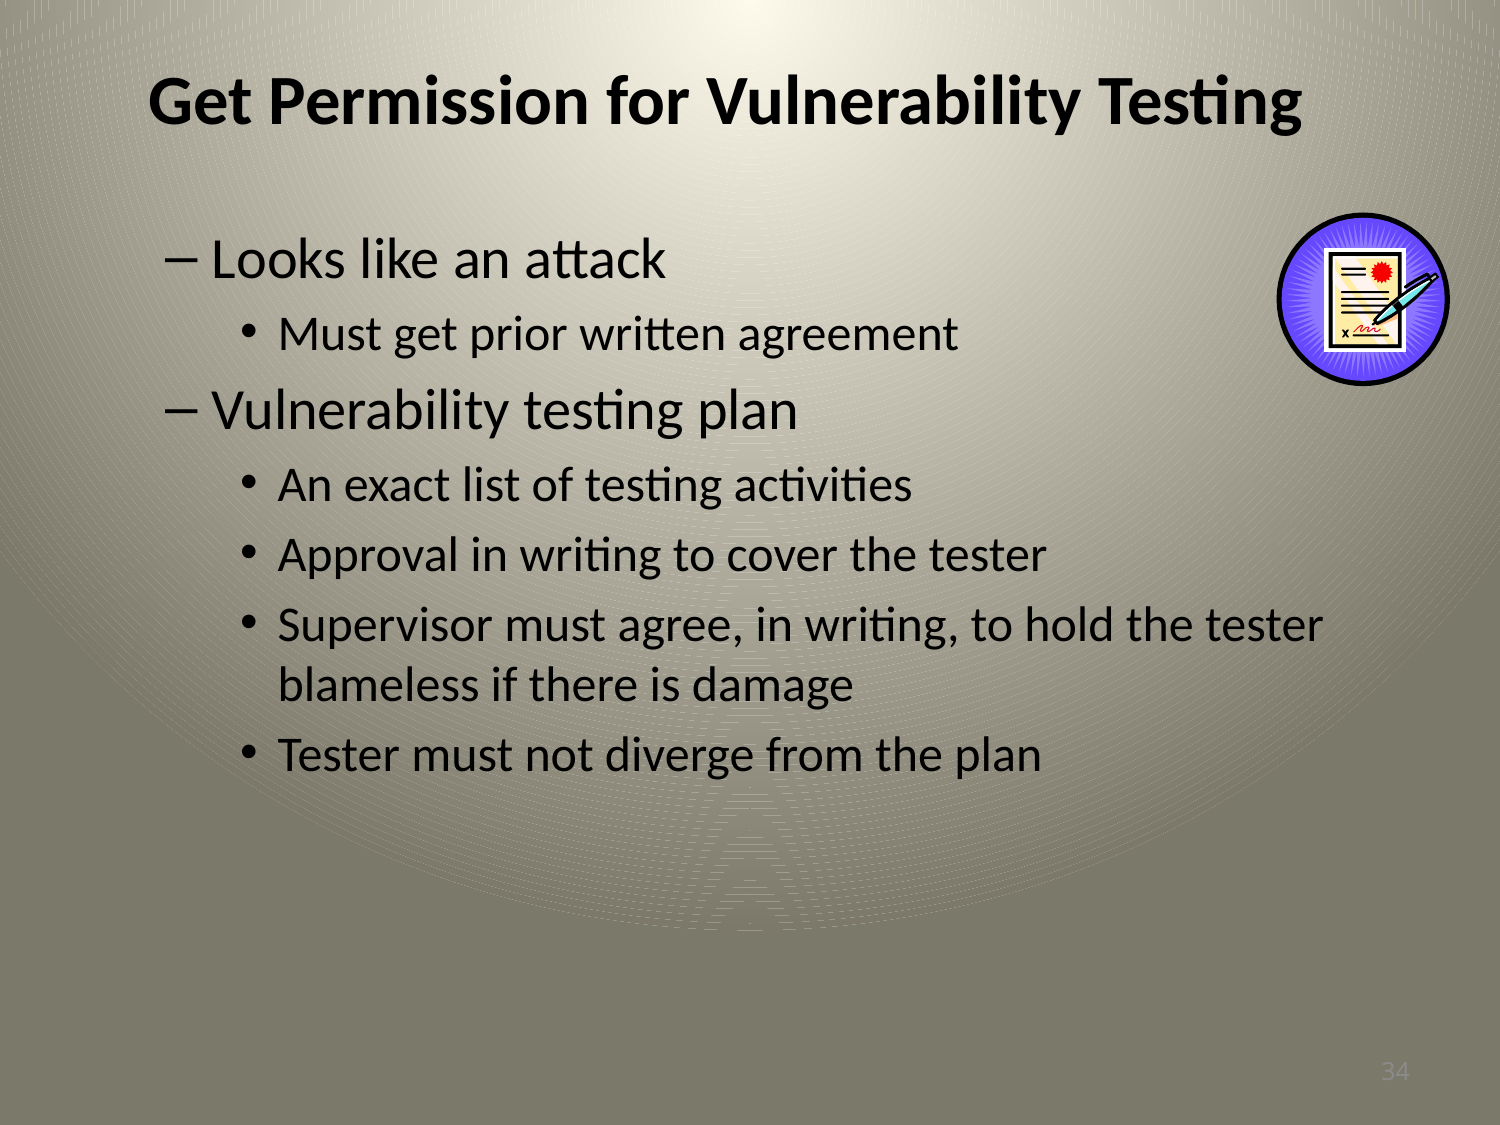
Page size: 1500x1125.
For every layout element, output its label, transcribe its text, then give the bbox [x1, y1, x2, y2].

picture [1276, 212, 1451, 387]
slide_number 34 [1074, 1042, 1425, 1103]
title Get Permission for Vulnerability Testing [27, 45, 1425, 233]
list Looks like an attack Must get prior written agreement Vulnerability testing plan An exact list of testing activities Approval in writing to cover the tester Supervisor must agree, in writing, to hold the tester blameless if there is damage Tester must not diverge from the plan [75, 233, 1425, 986]
